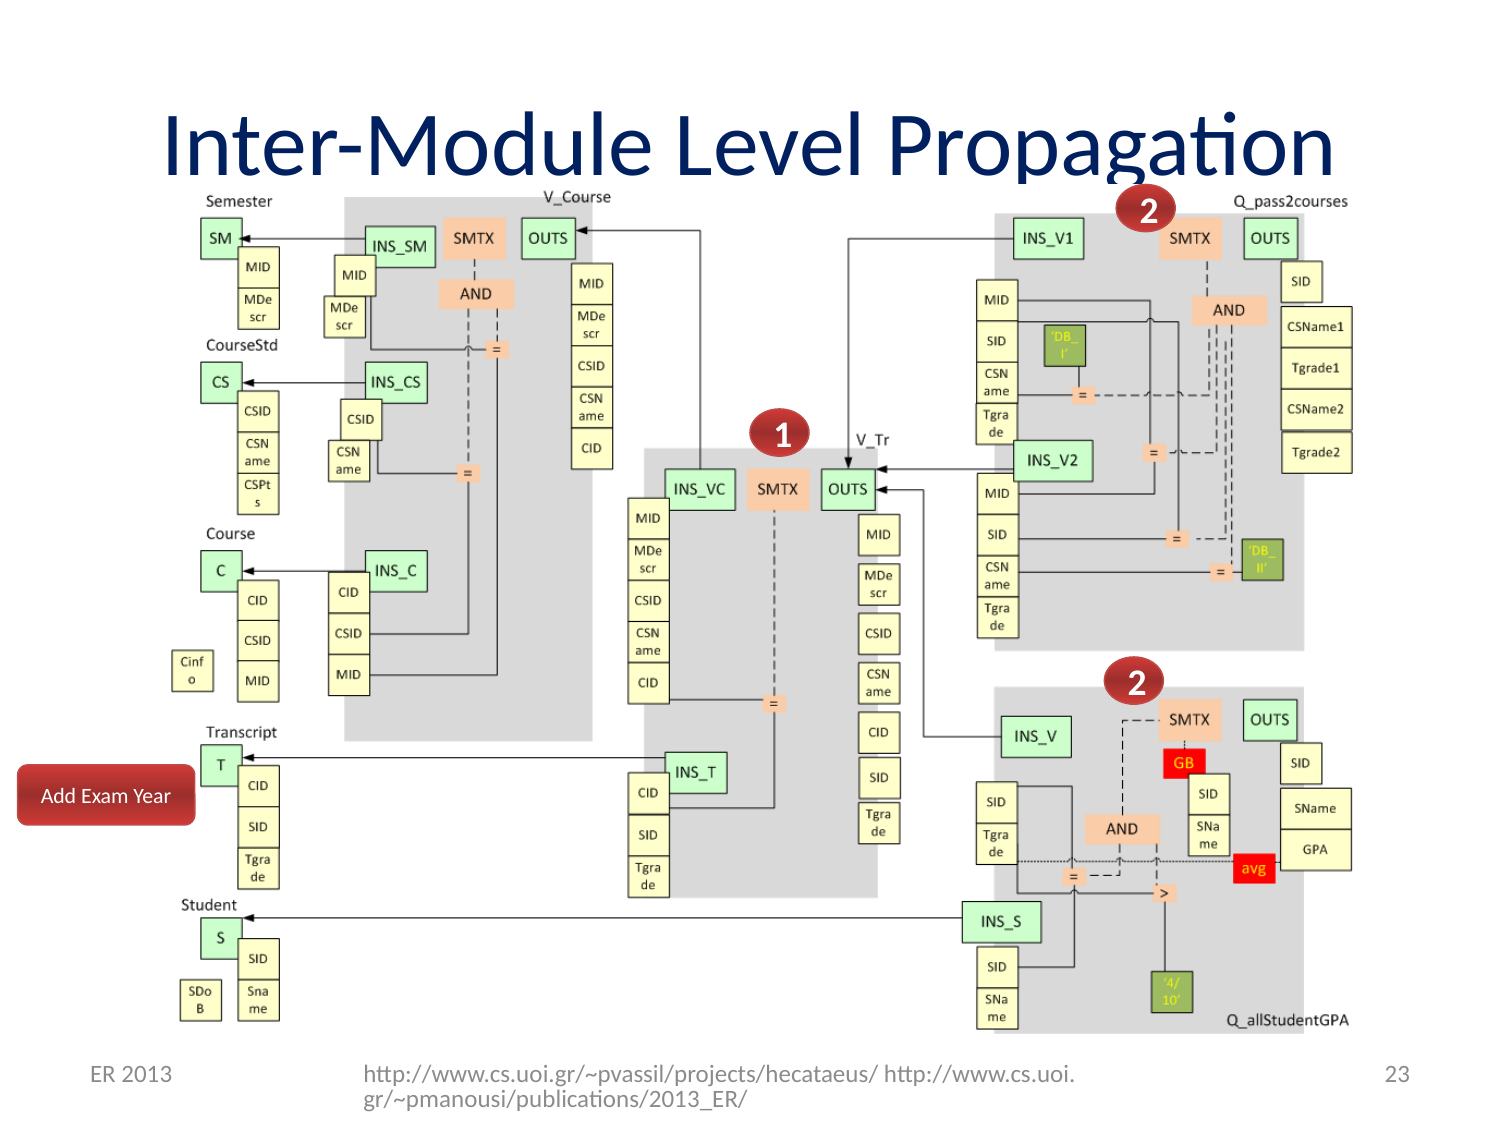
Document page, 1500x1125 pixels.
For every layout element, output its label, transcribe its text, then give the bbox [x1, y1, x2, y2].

footer http://www.cs.uoi.gr/~pvassil/projects/hecataeus/ http://www.cs.uoi.gr/~pmanousi/publications/2013_ER/ [348, 1042, 1074, 1103]
slide_number ER 2013 [75, 1042, 348, 1103]
slide_number 23 [1074, 1042, 1425, 1103]
title Inter-Module Level Propagation [75, 45, 1425, 233]
picture [170, 184, 1353, 1034]
text_box Add Exam Year [17, 764, 165, 825]
